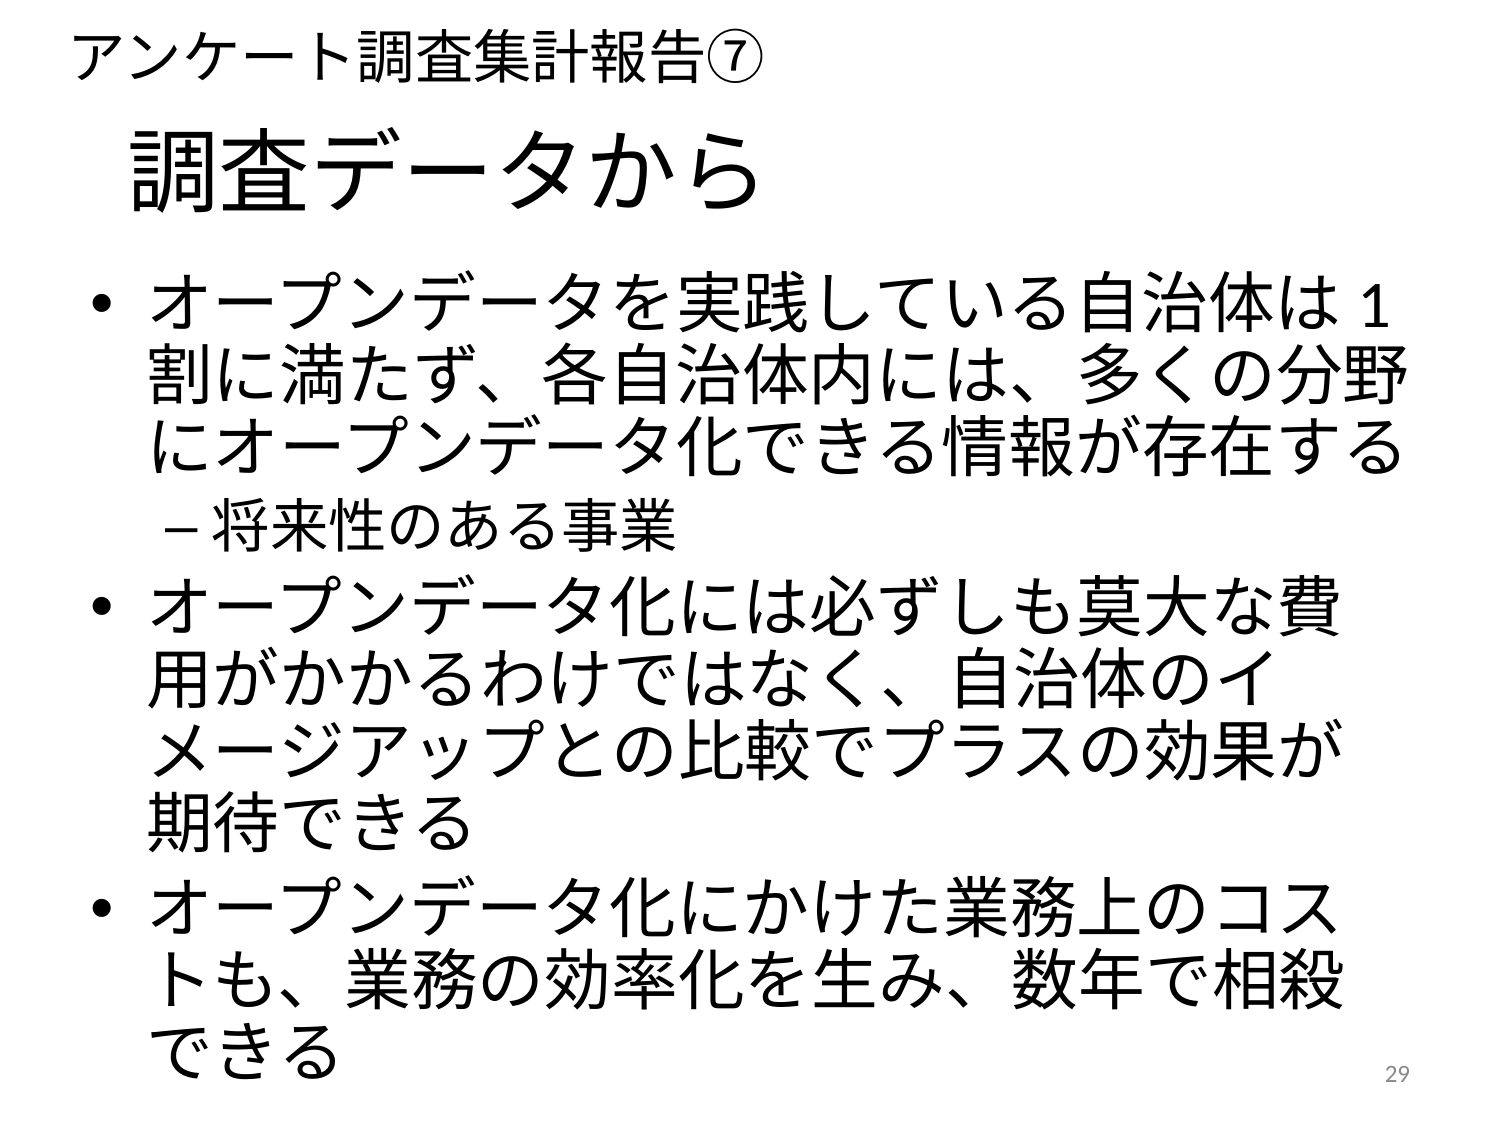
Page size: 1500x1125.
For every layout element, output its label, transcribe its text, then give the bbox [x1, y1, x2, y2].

title 調査データから [112, 75, 1463, 263]
list オープンデータを実践している自治体は1割に満たず、各自治体内には、多くの分野にオープンデータ化できる情報が存在する 将来性のある事業 オープンデータ化には必ずしも莫大な費用がかかるわけではなく、自治体のイメージアップとの比較でプラスの効果が期待できる オープンデータ化にかけた業務上のコストも、業務の効率化を生み、数年で相殺できる [75, 262, 1425, 1005]
text_box アンケート調査集計報告⑦ [53, 8, 1075, 102]
text_box 29 [1074, 1042, 1425, 1103]
